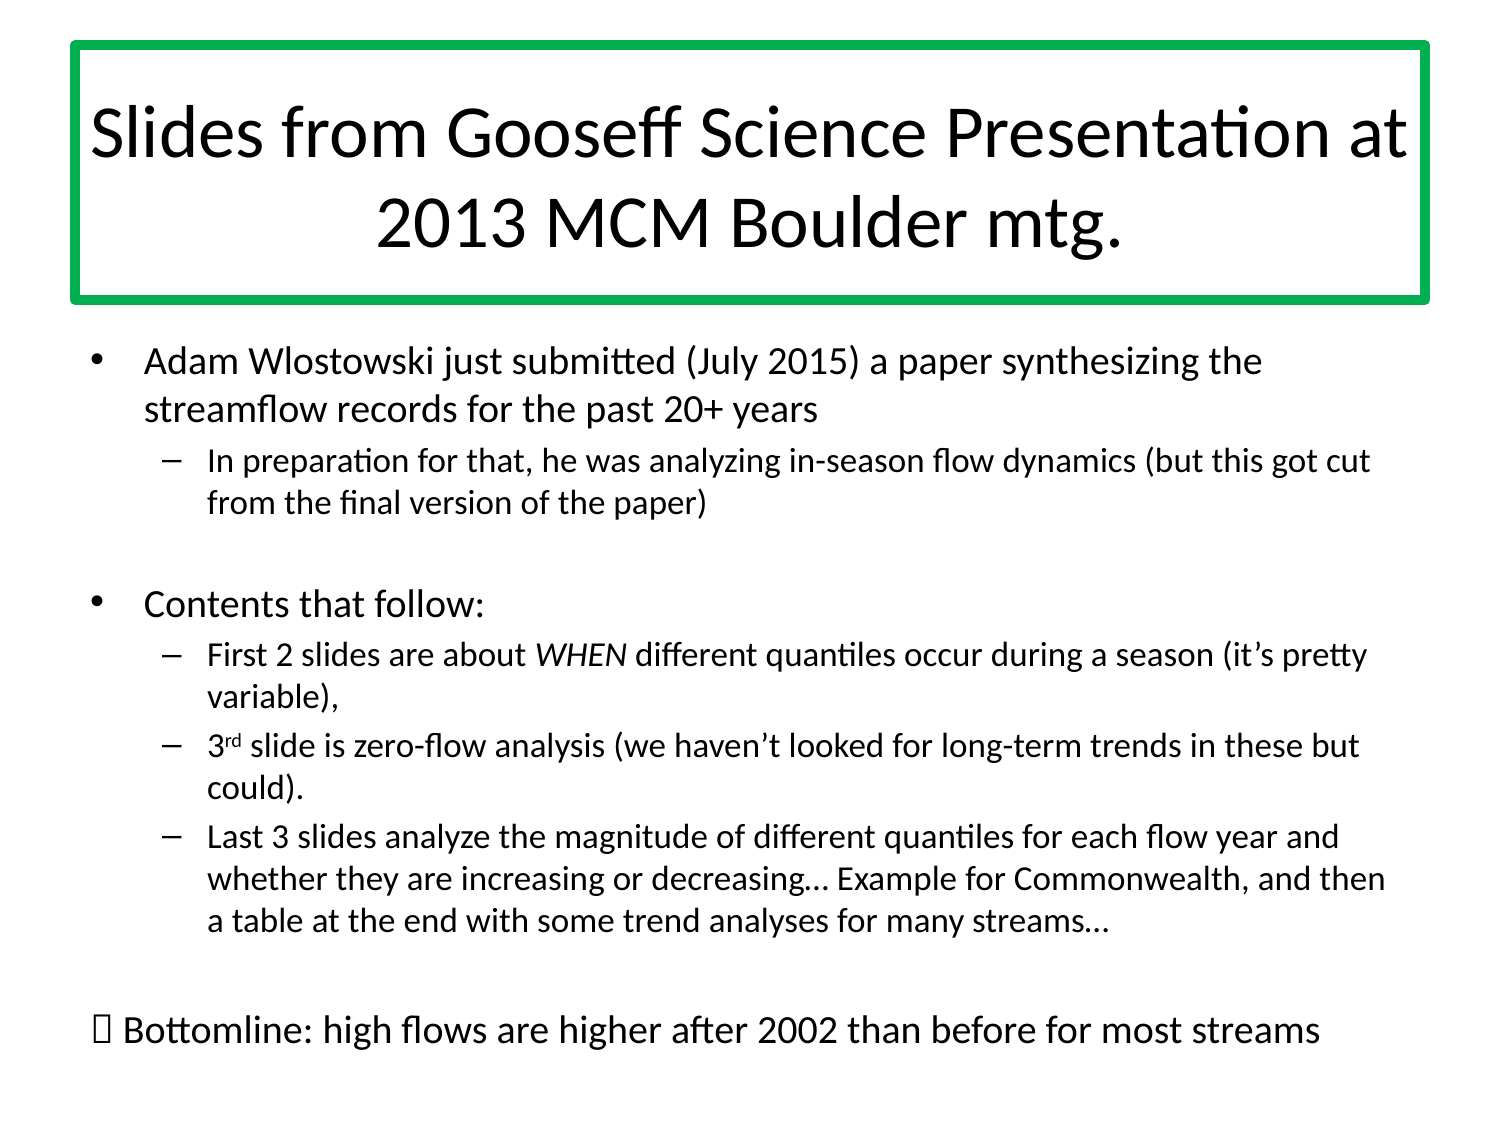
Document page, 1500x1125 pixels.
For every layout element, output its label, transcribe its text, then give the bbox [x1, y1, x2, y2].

list Adam Wlostowski just submitted (July 2015) a paper synthesizing the streamflow records for the past 20+ years In preparation for that, he was analyzing in-season flow dynamics (but this got cut from the final version of the paper) Contents that follow: First 2 slides are about WHEN different quantiles occur during a season (it’s pretty variable), 3rd slide is zero-flow analysis (we haven’t looked for long-term trends in these but could). Last 3 slides analyze the magnitude of different quantiles for each flow year and whether they are increasing or decreasing… Example for Commonwealth, and then a table at the end with some trend analyses for many streams…  Bottomline: high flows are higher after 2002 than before for most streams [75, 327, 1425, 1071]
title Slides from Gooseff Science Presentation at 2013 MCM Boulder mtg. [75, 45, 1425, 300]
